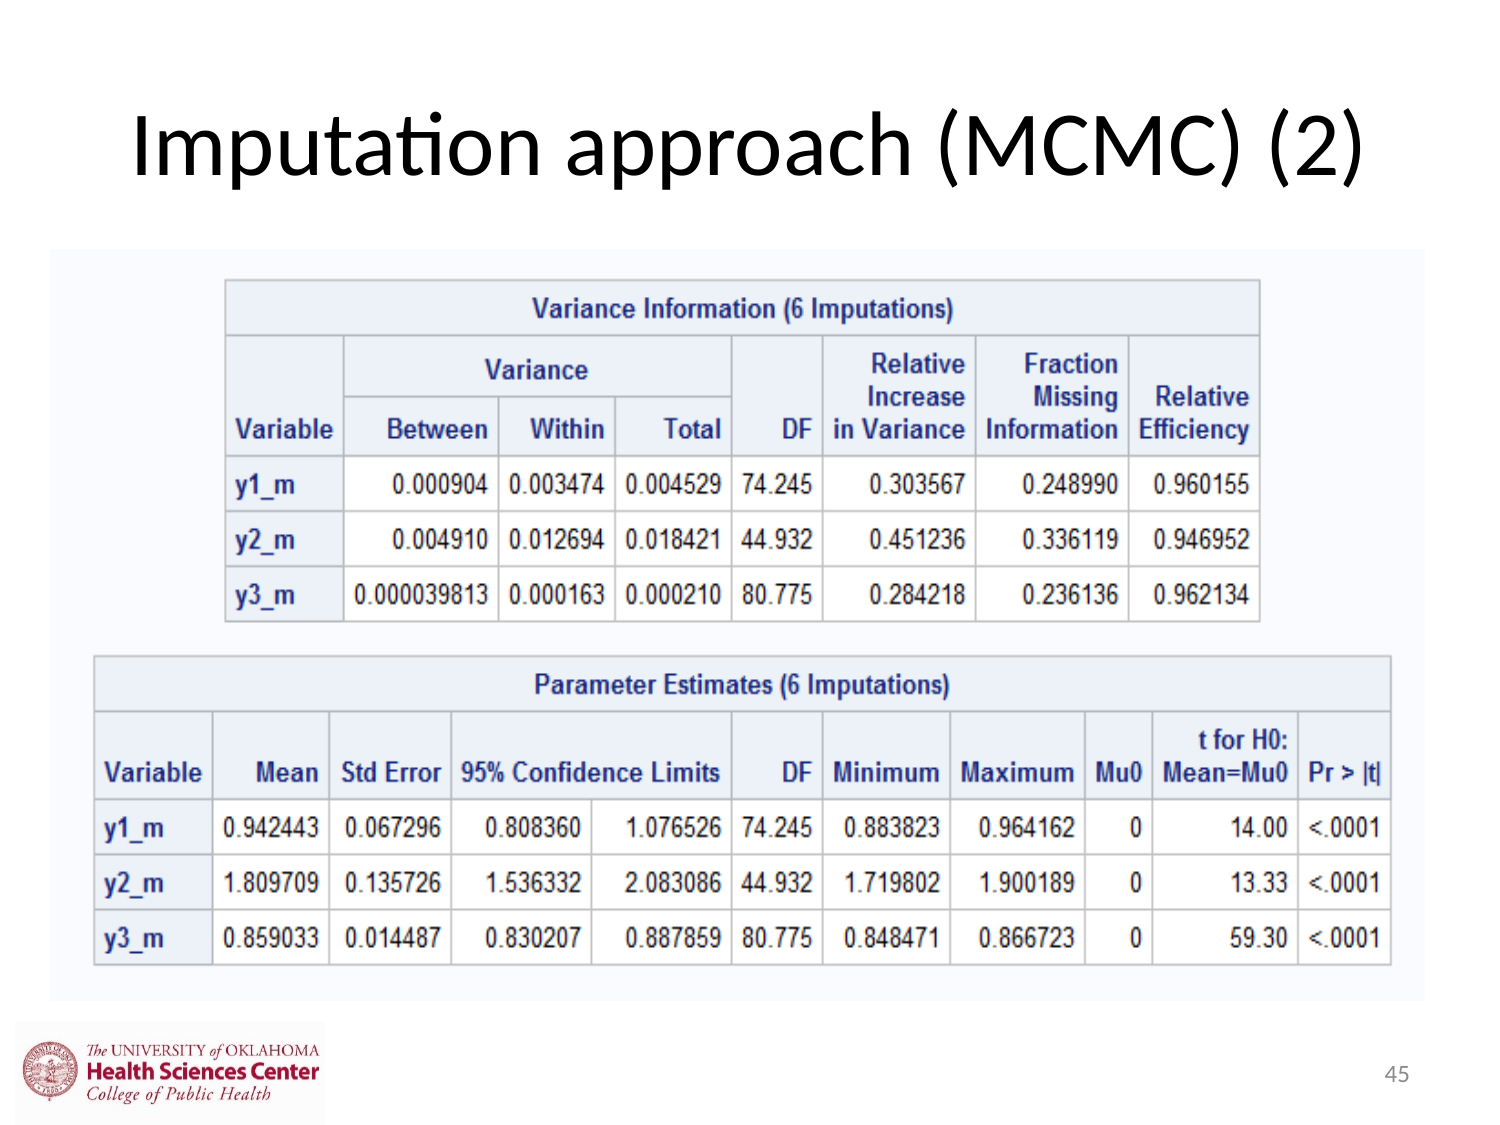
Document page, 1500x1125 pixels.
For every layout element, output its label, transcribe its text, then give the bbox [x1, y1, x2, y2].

title Imputation approach (MCMC) (2) [75, 45, 1425, 233]
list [49, 249, 1426, 1001]
slide_number 45 [1074, 1042, 1425, 1103]
picture [15, 1022, 325, 1125]
